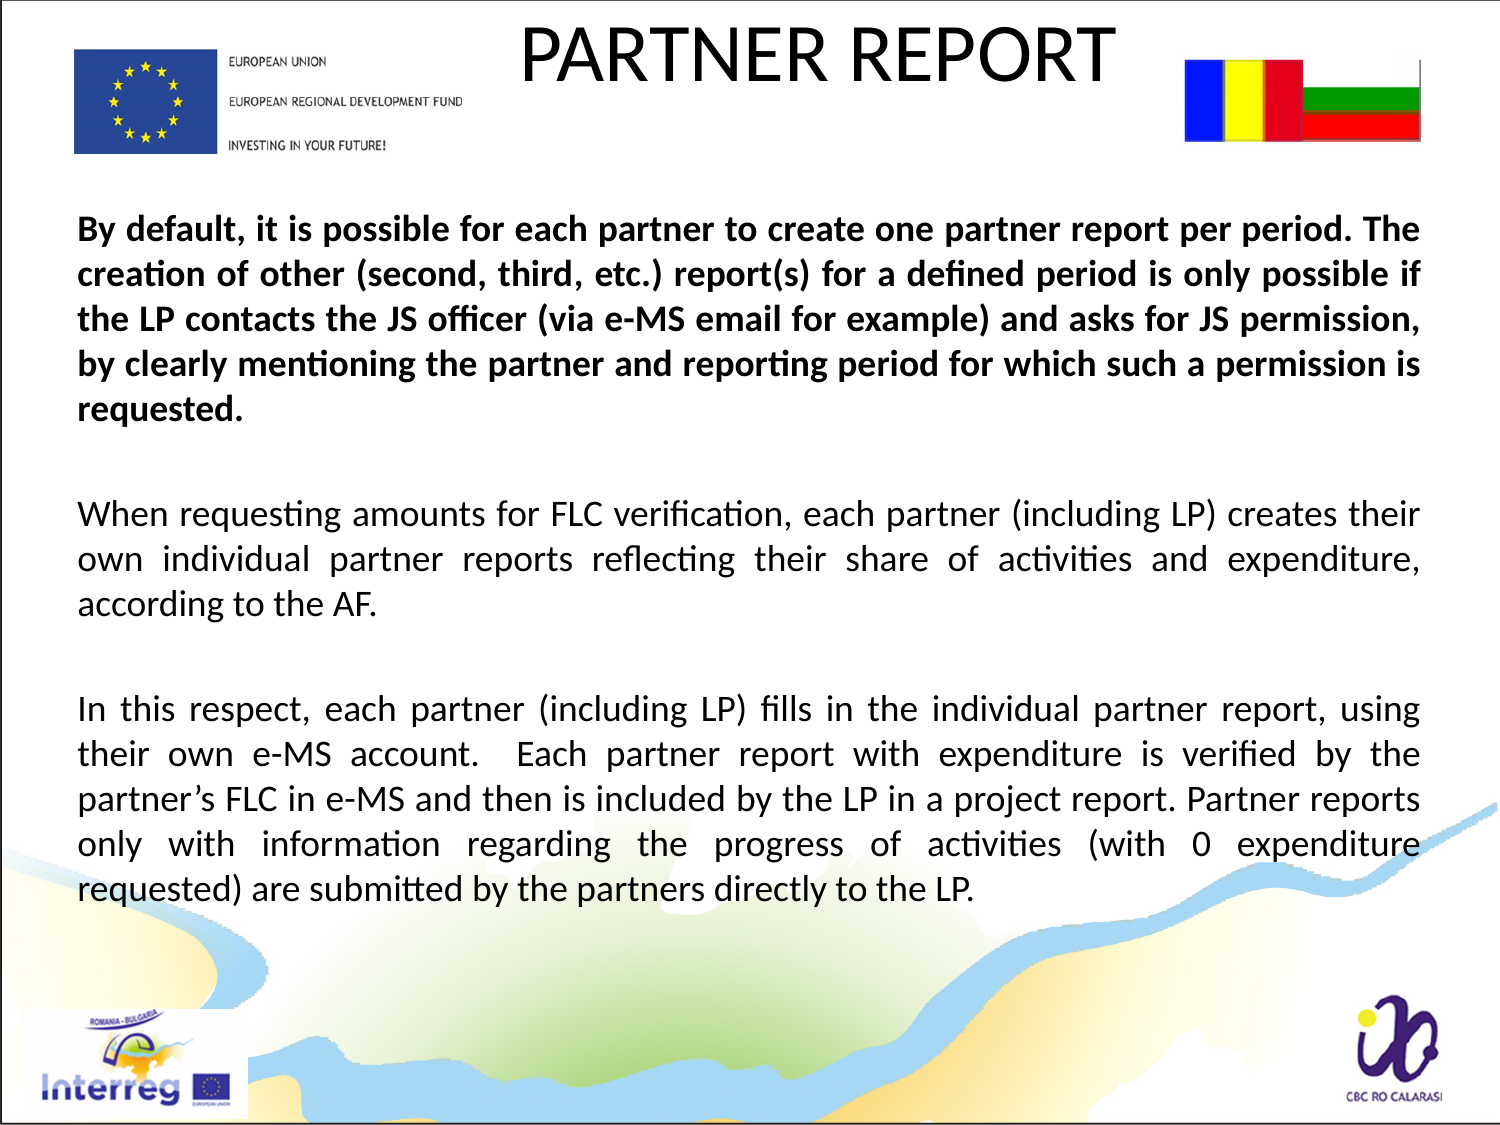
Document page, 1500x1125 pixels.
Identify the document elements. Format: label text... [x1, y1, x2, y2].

picture [0, 0, 1500, 1125]
title PARTNER REPORT [499, 63, 1138, 196]
list By default, it is possible for each partner to create one partner report per period. The creation of other (second, third, etc.) report(s) for a defined period is only possible if the LP contacts the JS officer (via e-MS email for example) and asks for JS permission, by clearly mentioning the partner and reporting period for which such a permission is requested. When requesting amounts for FLC verification, each partner (including LP) creates their own individual partner reports reflecting their share of activities and expenditure, according to the AF. In this respect, each partner (including LP) fills in the individual partner report, using their own e-MS account. Each partner report with expenditure is verified by the partner’s FLC in e-MS and then is included by the LP in a project report. Partner reports only with information regarding the progress of activities (with 0 expenditure requested) are submitted by the partners directly to the LP. [62, 196, 1438, 1010]
